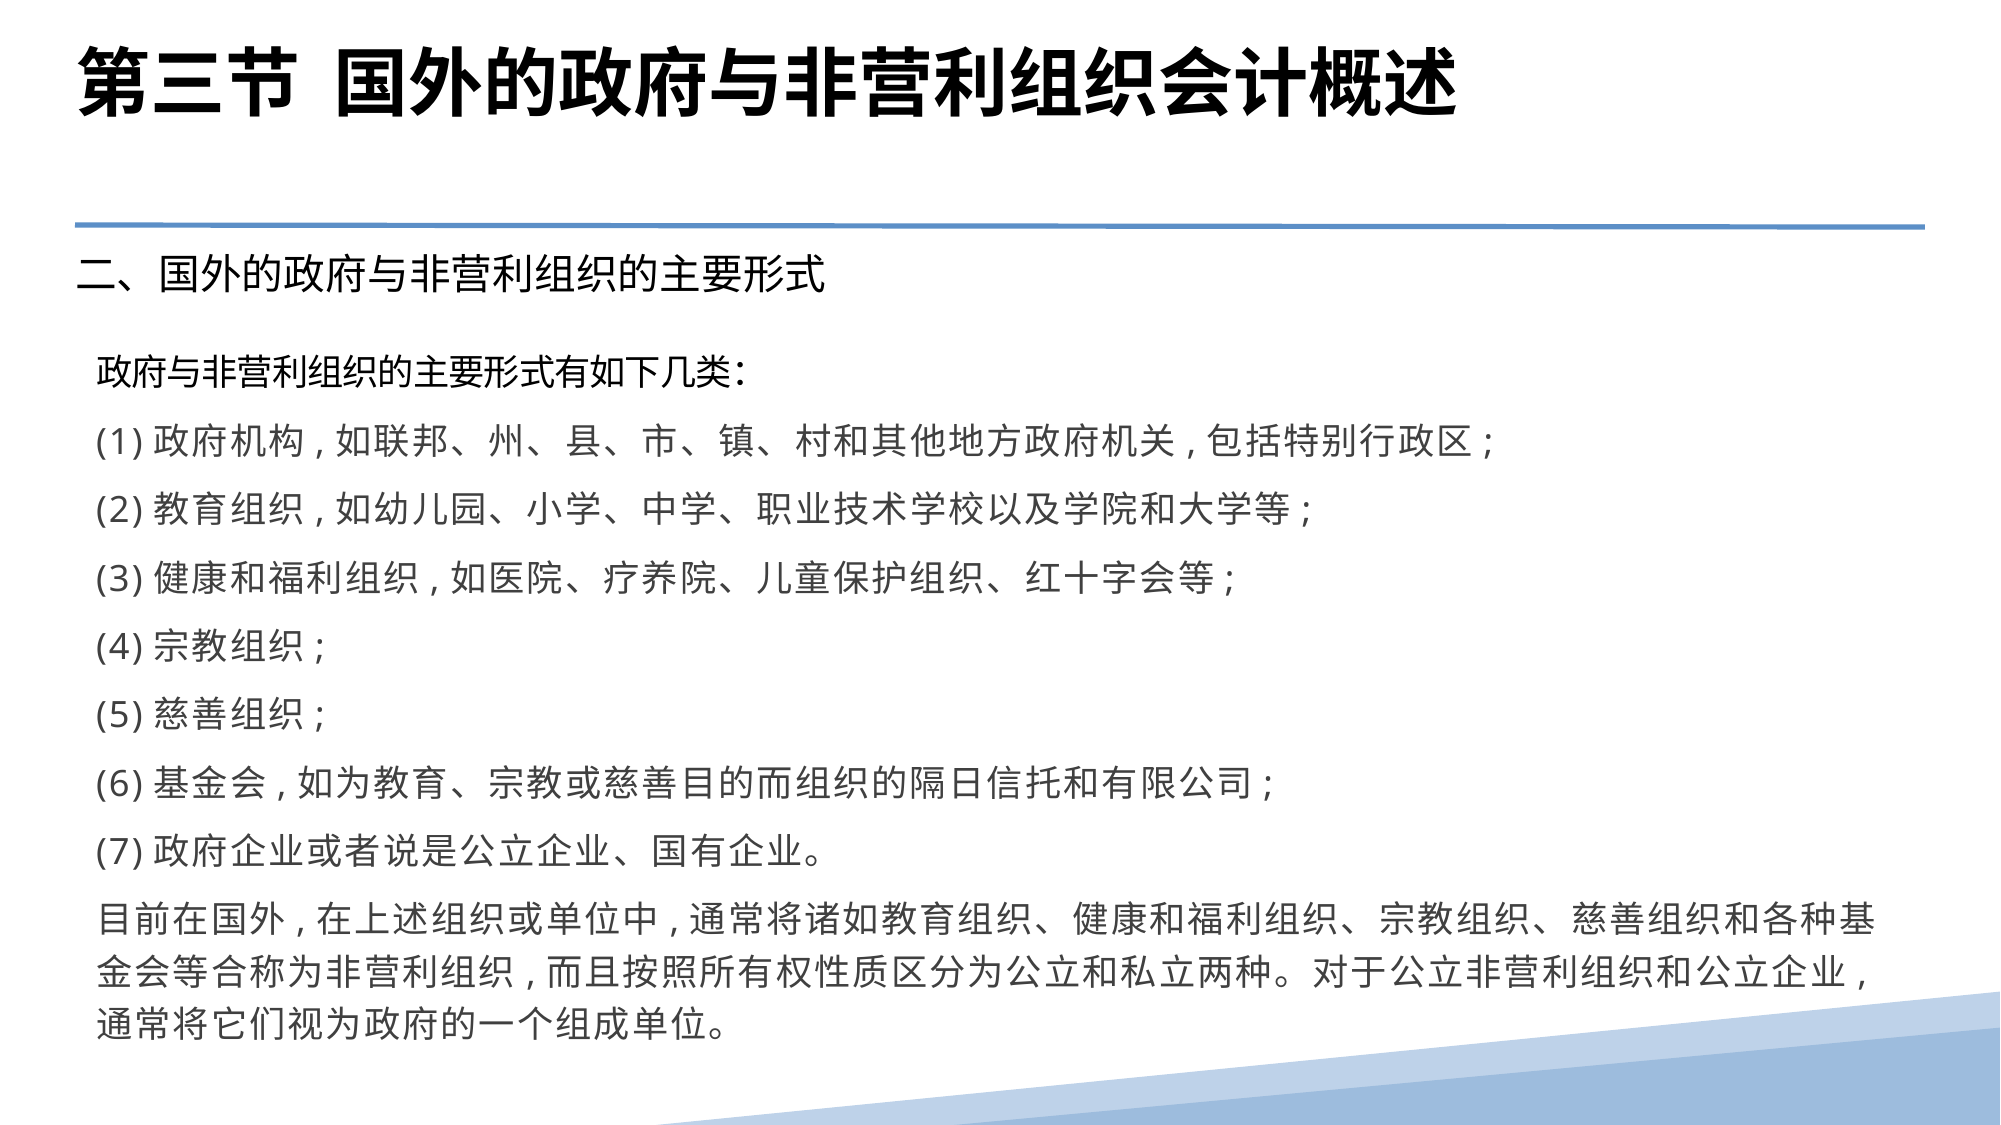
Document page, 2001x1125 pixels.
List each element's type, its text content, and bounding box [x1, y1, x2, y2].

text_box 第三节 国外的政府与非营利组织会计概述 [75, 24, 1925, 125]
text_box 二、国外的政府与非营利组织的主要形式 [75, 237, 1925, 313]
text_box 政府与非营利组织的主要形式有如下几类： (1)政府机构,如联邦、州、县、市、镇、村和其他地方政府机关,包括特别行政区; (2)教育组织,如幼儿园、小学、中学、职业技术学校以及学院和大学等; (3)健康和福利组织,如医院、疗养院、儿童保护组织、红十字会等; (4)宗教组织; (5)慈善组织; (6)基金会,如为教育、宗教或慈善目的而组织的隔日信托和有限公司; (7)政府企业或者说是公立企业、国有企业。 目前在国外,在上述组织或单位中,通常将诸如教育组织、健康和福利组织、宗教组织、慈善组织和各种基金会等合称为非营利组织,而且按照所有权性质区分为公立和私立两种。对于公立非营利组织和公立企业,通常将它们视为政府的一个组成单位。 [85, 336, 1925, 1050]
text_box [656, 991, 2000, 1125]
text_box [74, 224, 1925, 228]
